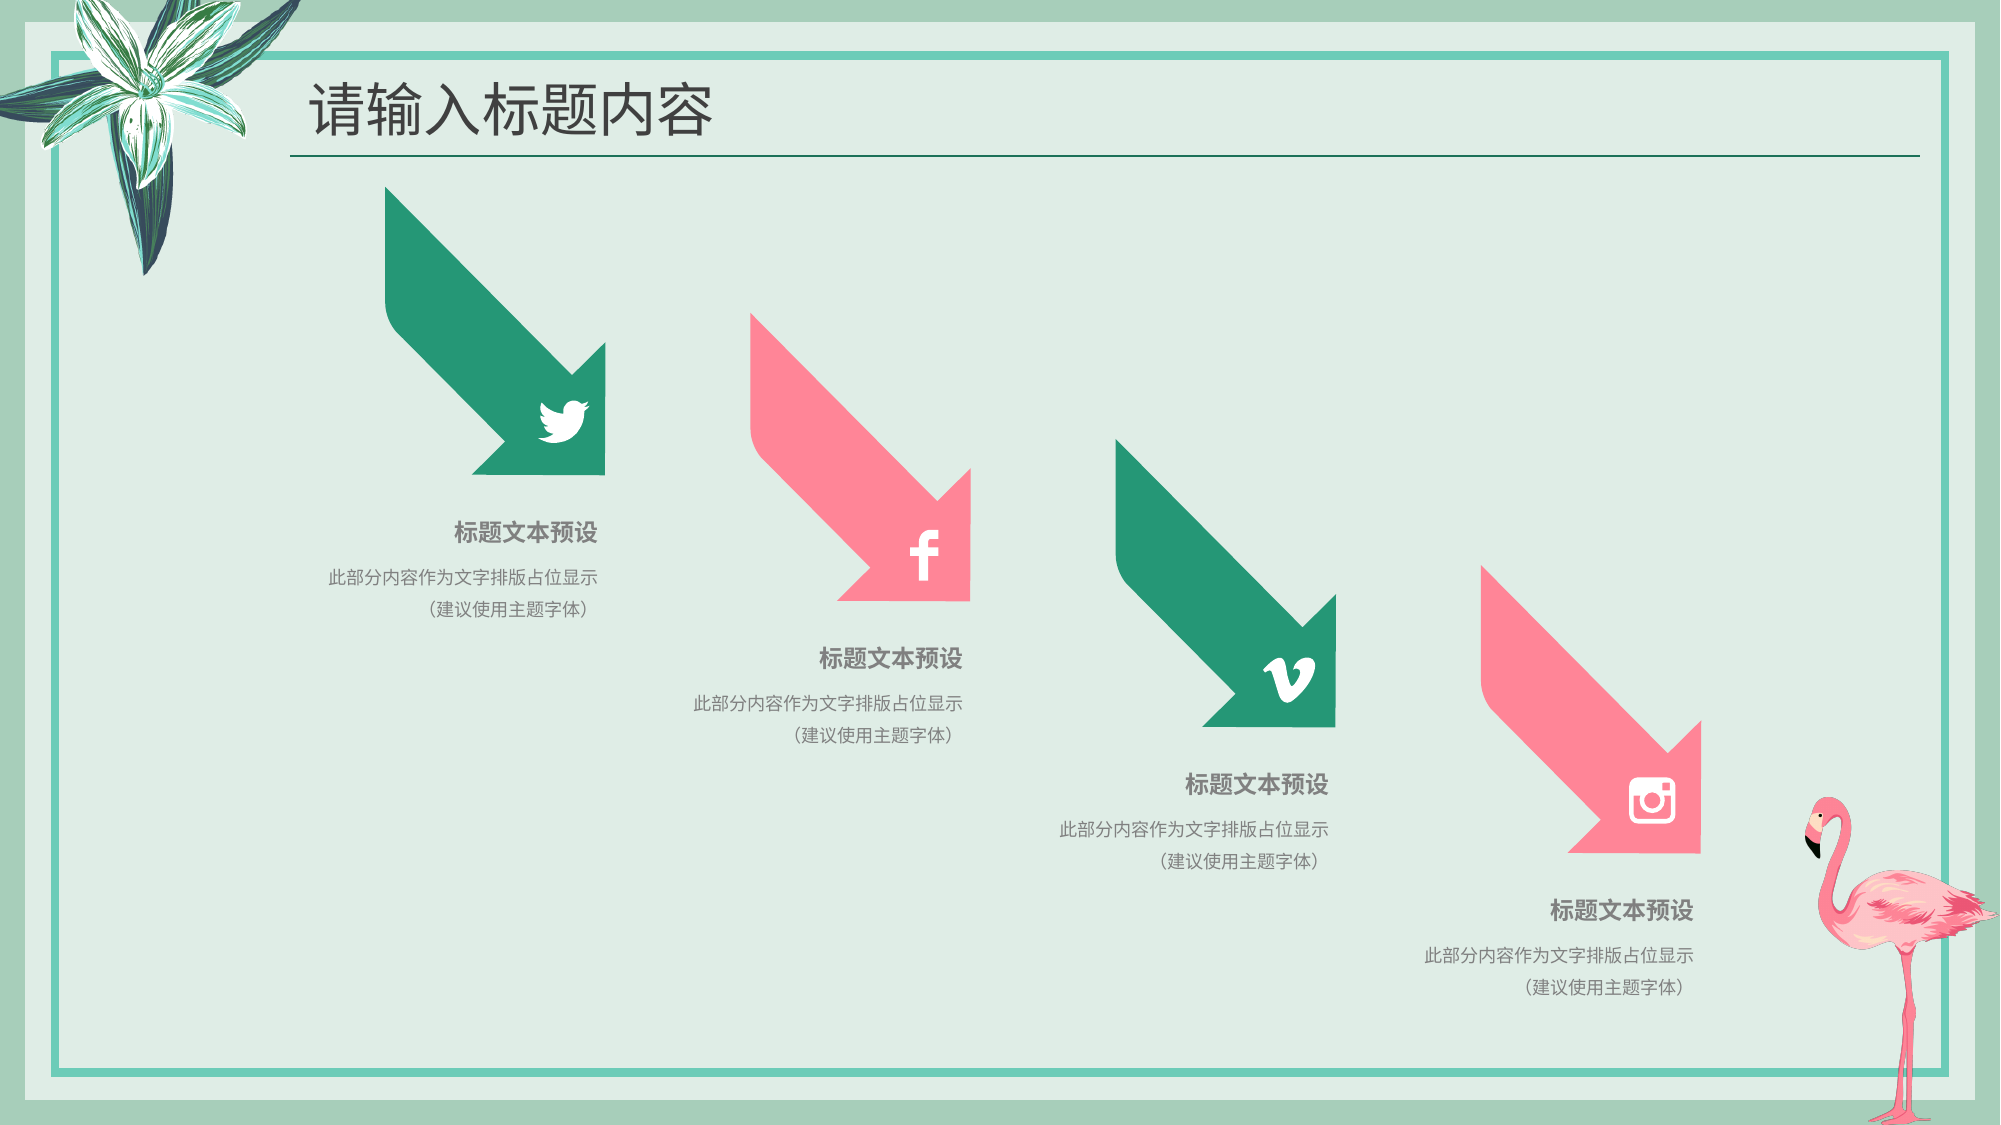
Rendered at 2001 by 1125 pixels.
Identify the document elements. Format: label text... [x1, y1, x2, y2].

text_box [655, 312, 980, 758]
picture [1805, 797, 2000, 1125]
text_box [1385, 565, 1711, 1010]
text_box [289, 186, 615, 632]
text_box 请输入标题内容 [292, 65, 730, 151]
picture [0, 0, 321, 280]
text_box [1020, 438, 1345, 884]
